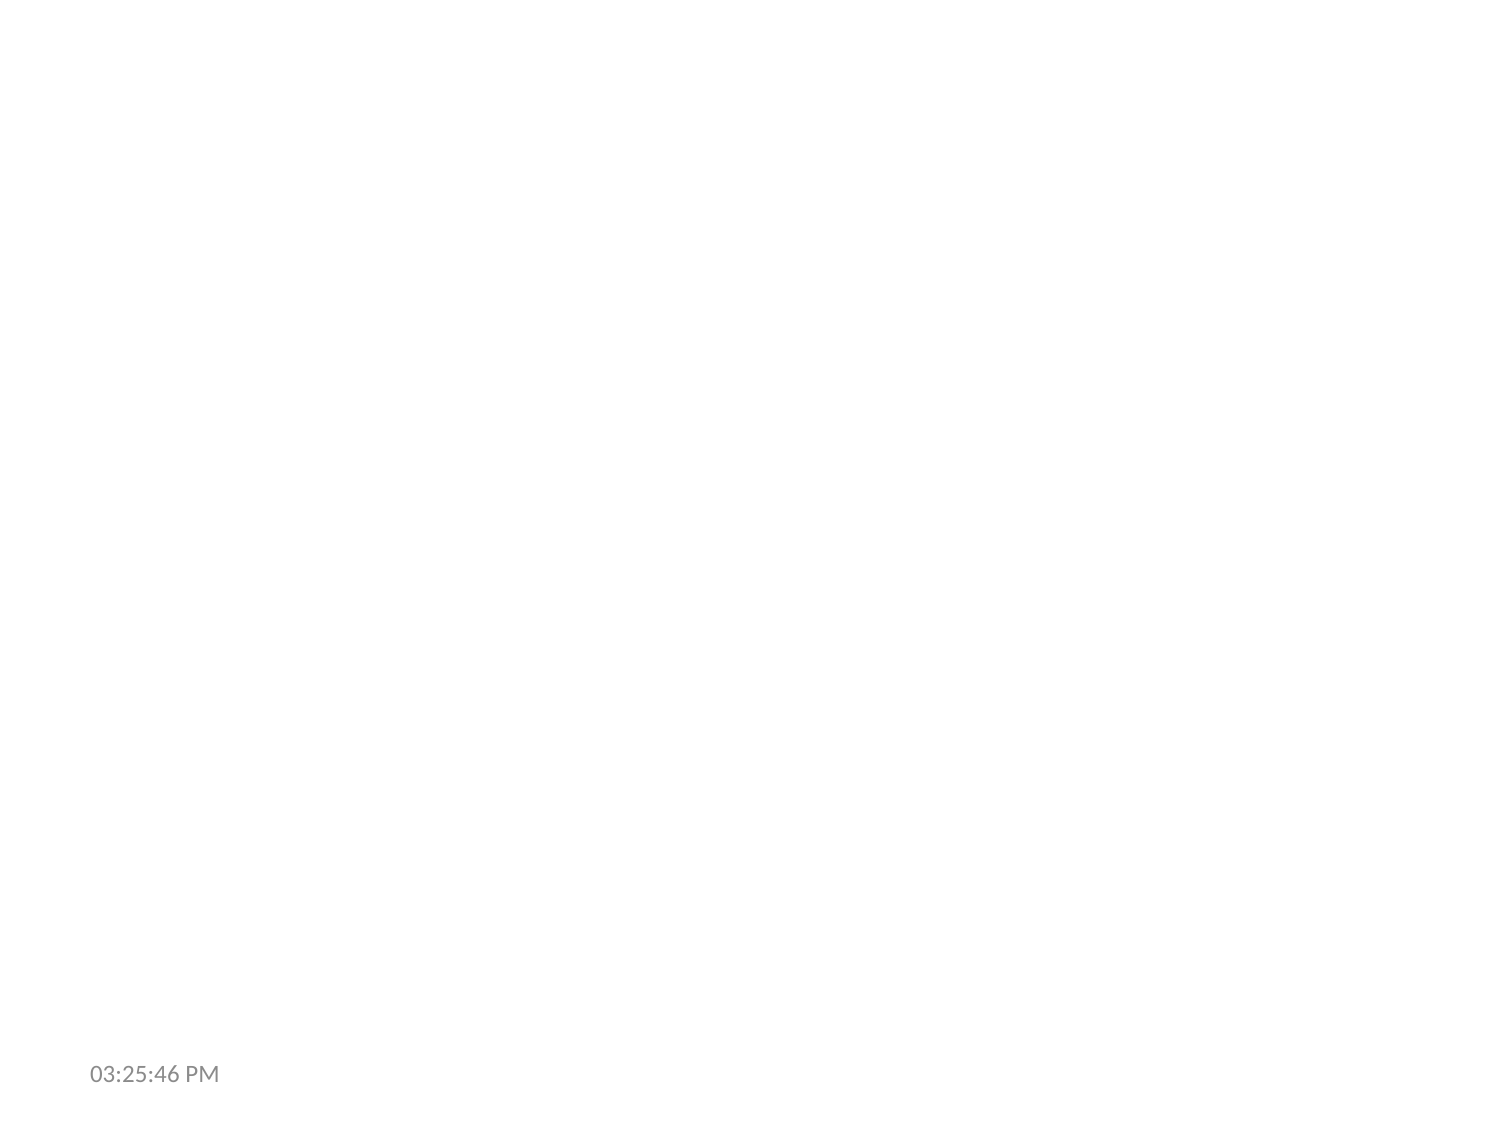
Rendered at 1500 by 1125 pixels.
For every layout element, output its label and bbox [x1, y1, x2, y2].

slide_number [75, 1042, 425, 1103]
